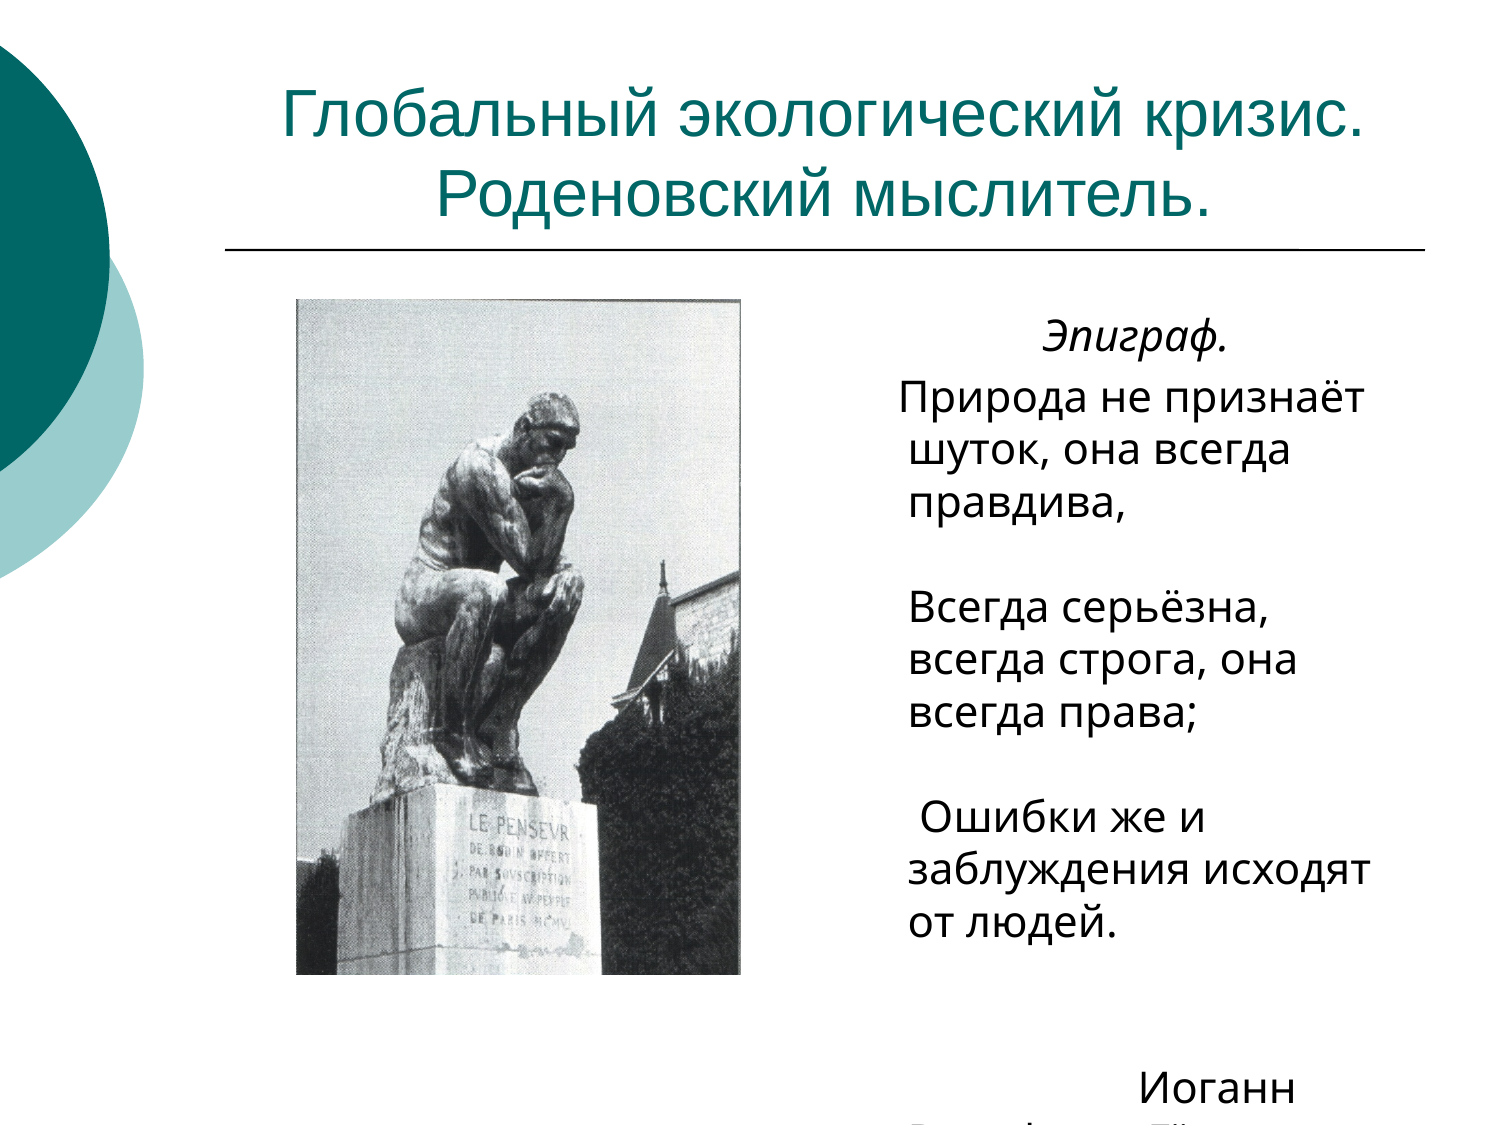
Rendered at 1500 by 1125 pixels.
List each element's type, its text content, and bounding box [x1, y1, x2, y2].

title Глобальный экологический кризис. Роденовский мыслитель. [224, 49, 1425, 238]
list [296, 299, 742, 975]
list Эпиграф. Природа не признаёт шуток, она всегда правдива, Всегда серьёзна, всегда строга, она всегда права; Ошибки же и заблуждения исходят от людей. Иоганн Вольфганг Гёте. [836, 299, 1425, 975]
